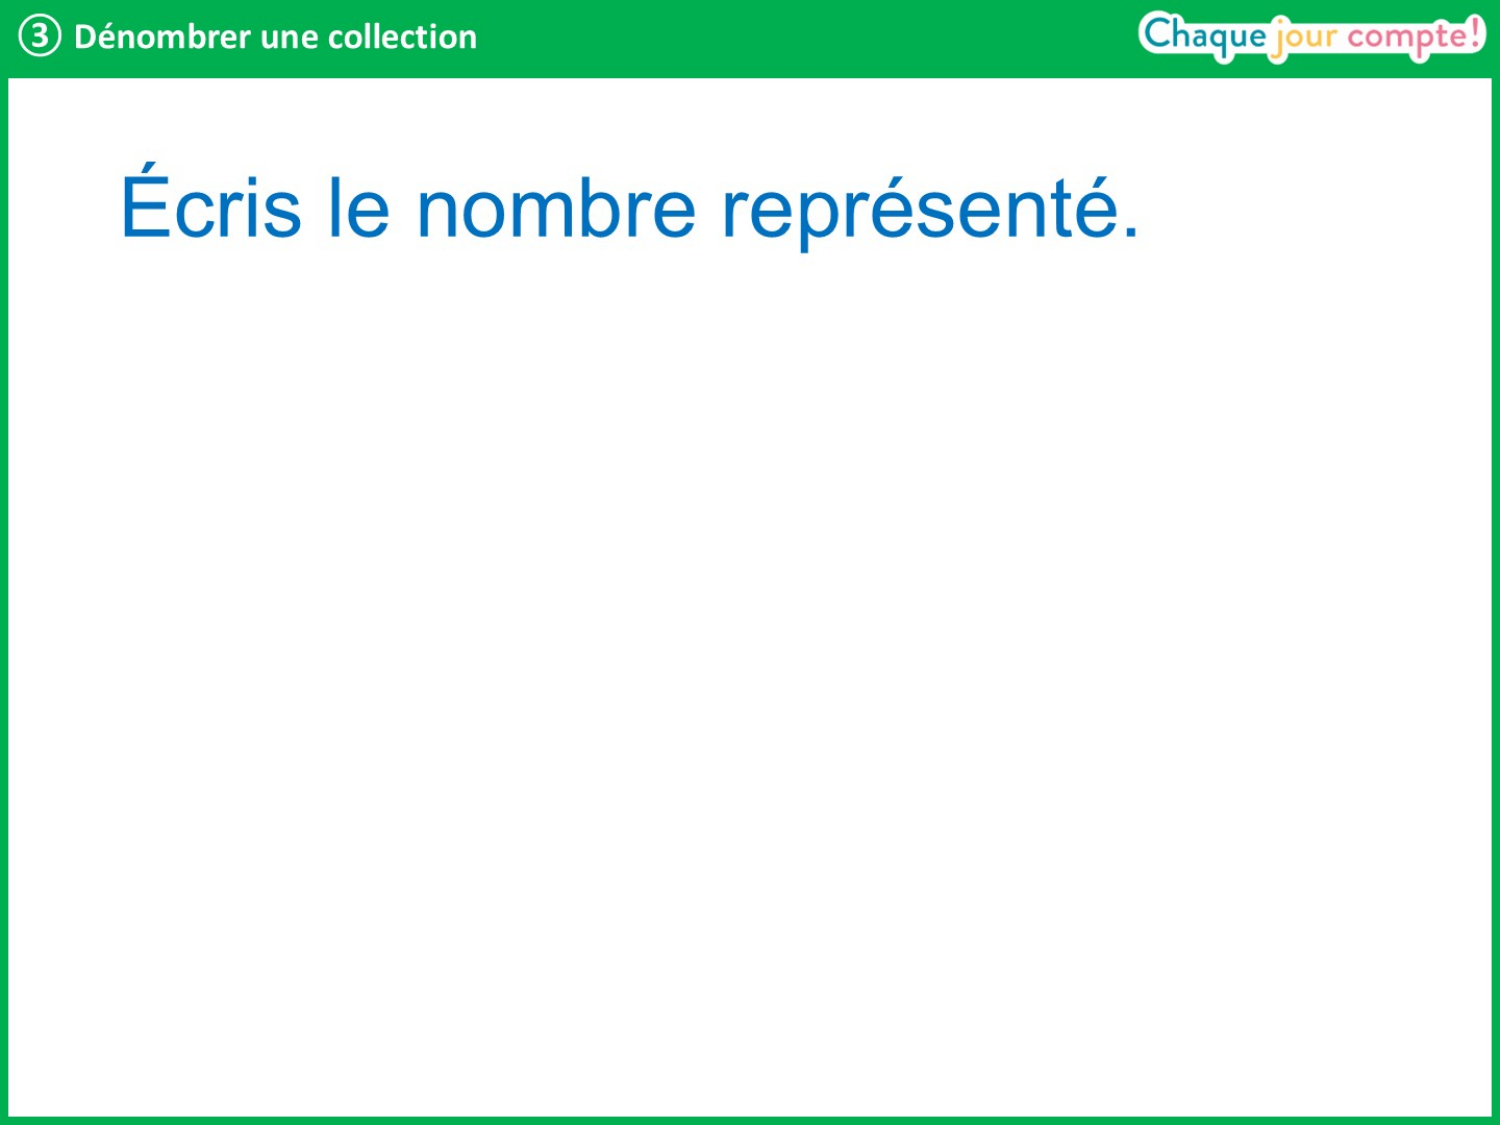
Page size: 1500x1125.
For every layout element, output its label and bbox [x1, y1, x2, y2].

list [0, 0, 1500, 1125]
